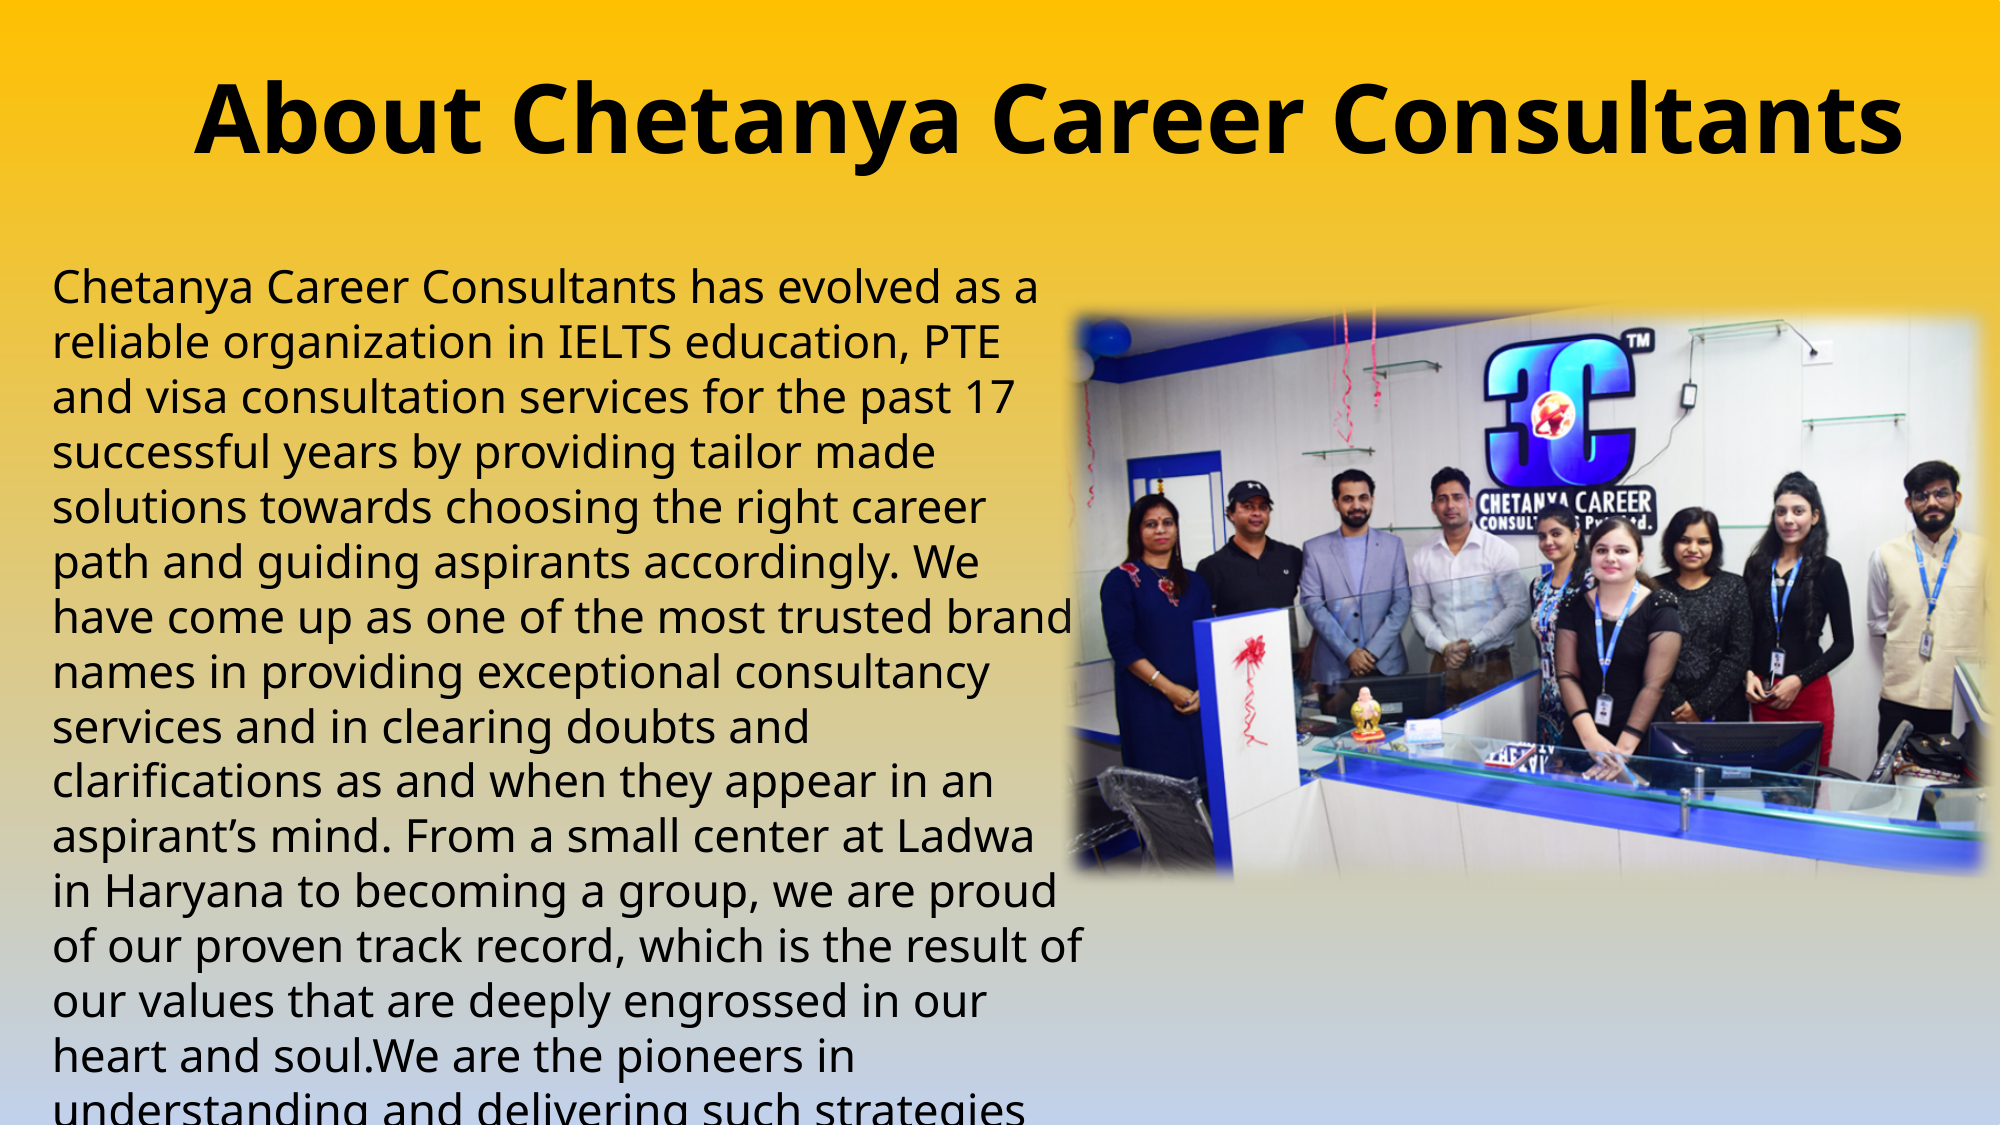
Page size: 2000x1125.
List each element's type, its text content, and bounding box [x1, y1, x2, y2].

text_box About Chetanya Career Consultants [179, 50, 1921, 180]
text_box Chetanya Career Consultants has evolved as a reliable organization in IELTS education, PTE and visa consultation services for the past 17 successful years by providing tailor made solutions towards choosing the right career path and guiding aspirants accordingly. We have come up as one of the most trusted brand names in providing exceptional consultancy services and in clearing doubts and clarifications as and when they appear in an aspirant’s mind. From a small center at Ladwa in Haryana to becoming a group, we are proud of our proven track record, which is the result of our values that are deeply engrossed in our heart and soul.We are the pioneers in understanding and delivering such strategies that have helped our students not only in crossing all the hurdles towards getting success but also to make such career choices that have brought stability and peace of mind to our clientele. [37, 249, 1100, 1125]
picture [1059, 299, 1999, 888]
